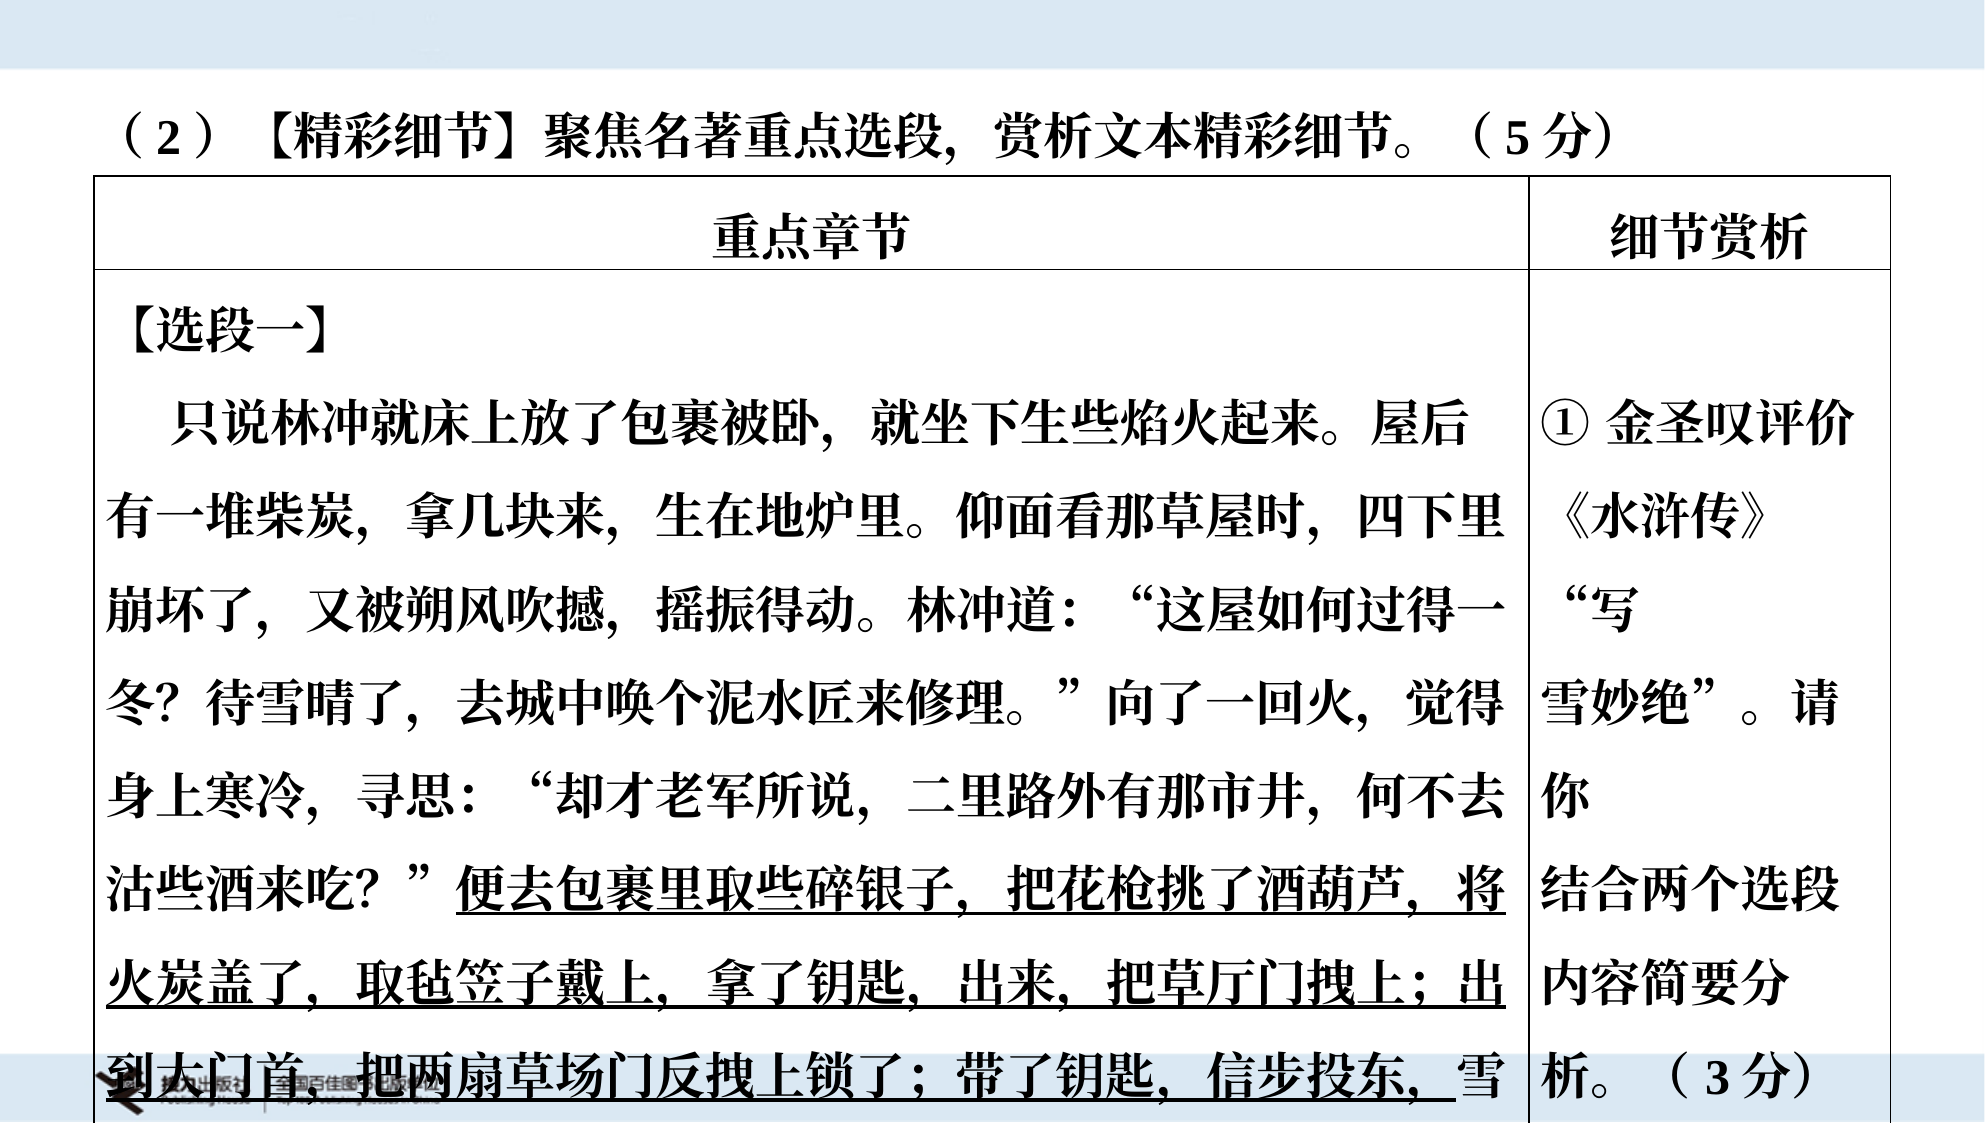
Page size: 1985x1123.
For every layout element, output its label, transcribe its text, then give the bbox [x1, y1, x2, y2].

table_cell ①金圣叹评价 《水浒传》“写 雪妙绝”。请你 结合两个选段 内容简要分 析。（3分） [1530, 270, 1890, 1123]
text_box （2）【精彩细节】聚焦名著重点选段，赏析文本精彩细节。（5分） [94, 77, 1892, 165]
picture [0, 0, 1985, 1122]
table_cell 【选段一】 只说林冲就床上放了包裹被卧，就坐下生些焰火起来。屋后 有一堆柴炭，拿几块来，生在地炉里。仰面看那草屋时，四下里 崩坏了，又被朔风吹撼，摇振得动。林冲道：“这屋如何过得一 冬？待雪晴了，去城中唤个泥水匠来修理。”向了一回火，觉得 身上寒冷，寻思：“却才老军所说，二里路外有那市井，何不去 沽些酒来吃？”便去包裹里取些碎银子，把花枪挑了酒葫芦，将 火炭盖了，取毡笠子戴上，拿了钥匙，出来，把草厅门拽上；出 到大门首，把两扇草场门反拽上锁了；带了钥匙，信步投东，雪 地里踏着碎琼乱玉，迤逦背着北风而行。那雪正下得紧。 [95, 270, 1528, 1123]
table_header 重点章节 [95, 177, 1528, 269]
table_header 细节赏析 [1530, 177, 1890, 269]
